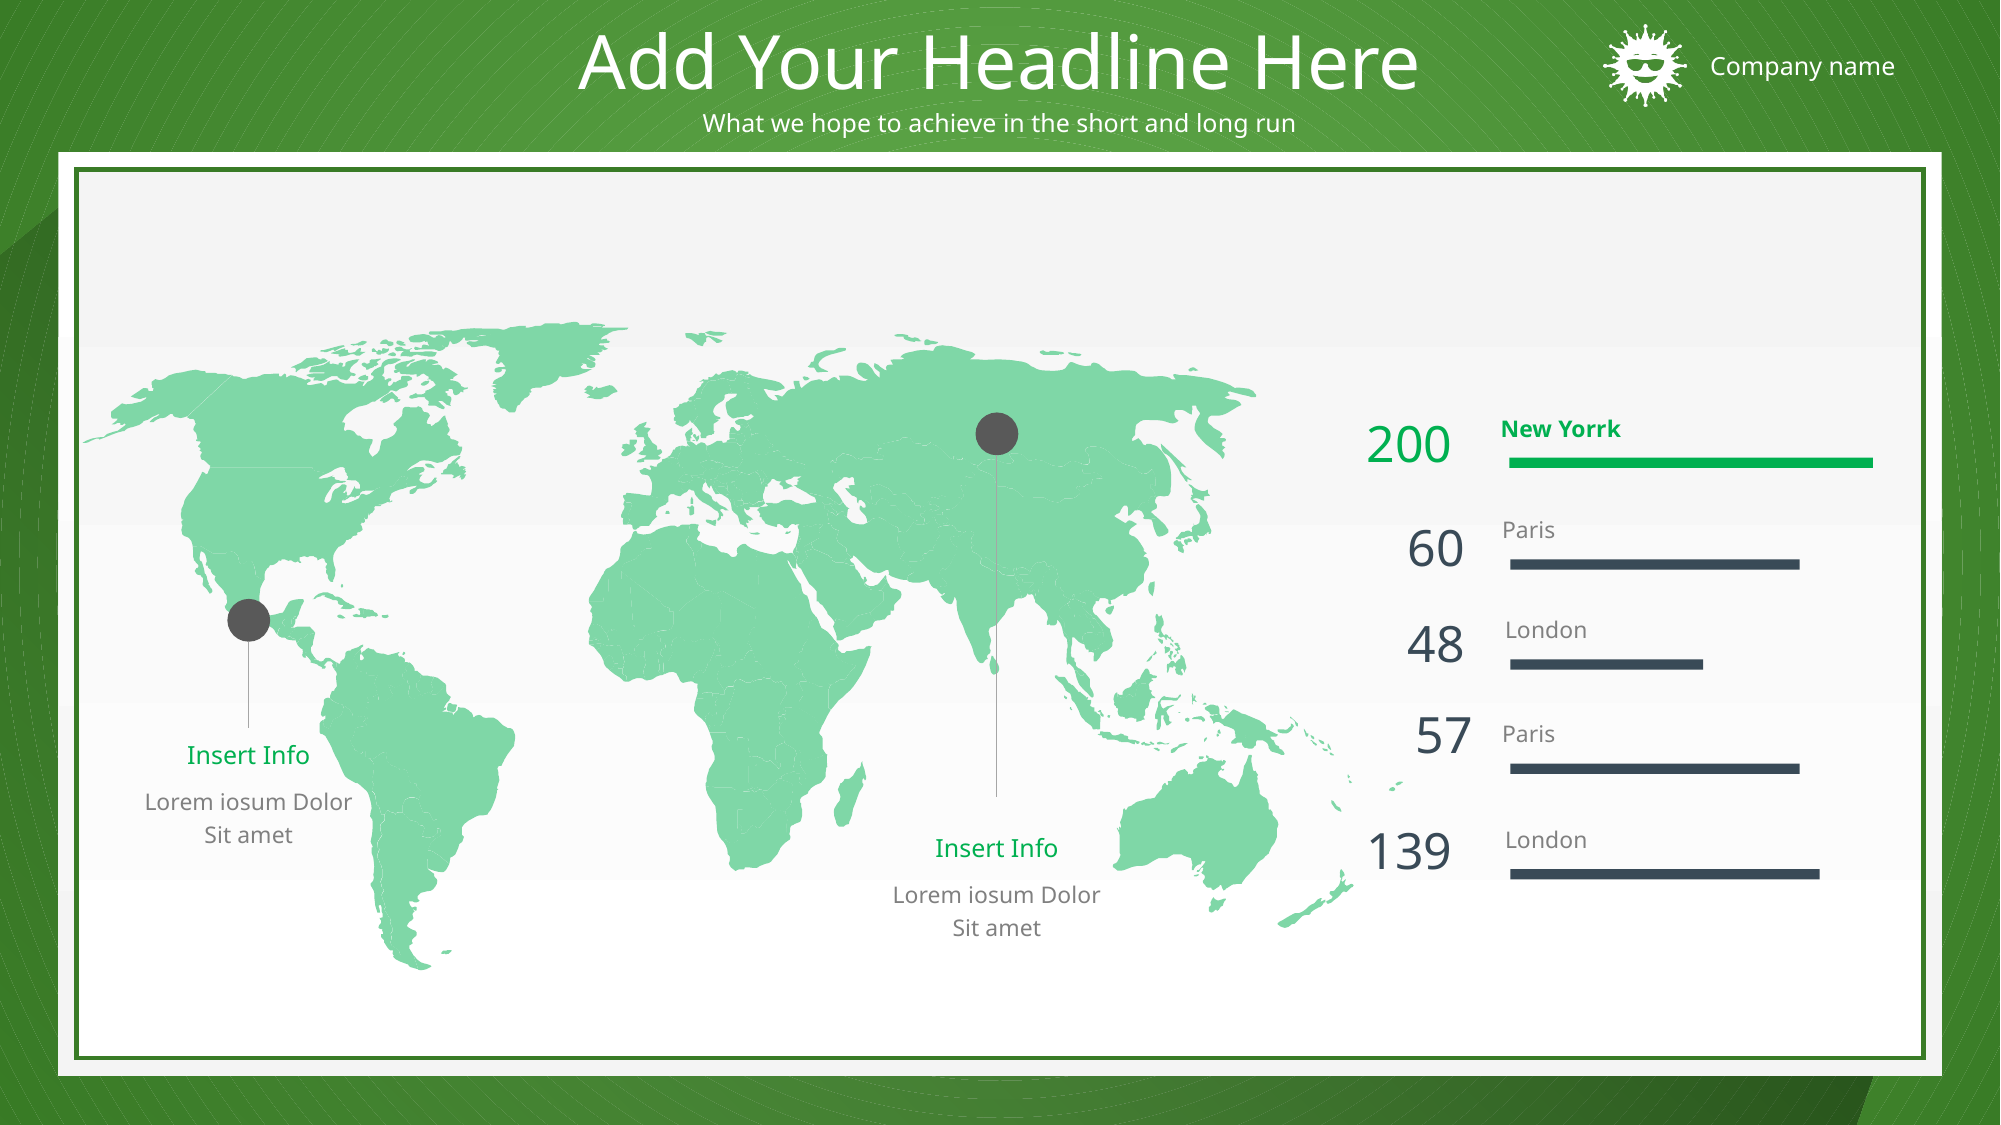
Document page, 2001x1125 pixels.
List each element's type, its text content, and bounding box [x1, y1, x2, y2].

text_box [879, 412, 1115, 950]
text_box [57, 151, 1943, 1077]
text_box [82, 321, 1403, 971]
text_box [0, 206, 1874, 1125]
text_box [130, 598, 367, 857]
text_box [76, 168, 1924, 1059]
picture [1603, 24, 1687, 107]
text_box What we hope to achieve in the short and long run [687, 97, 1313, 145]
text_box Add Your Headline Here [563, 7, 1437, 113]
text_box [1352, 405, 1873, 887]
